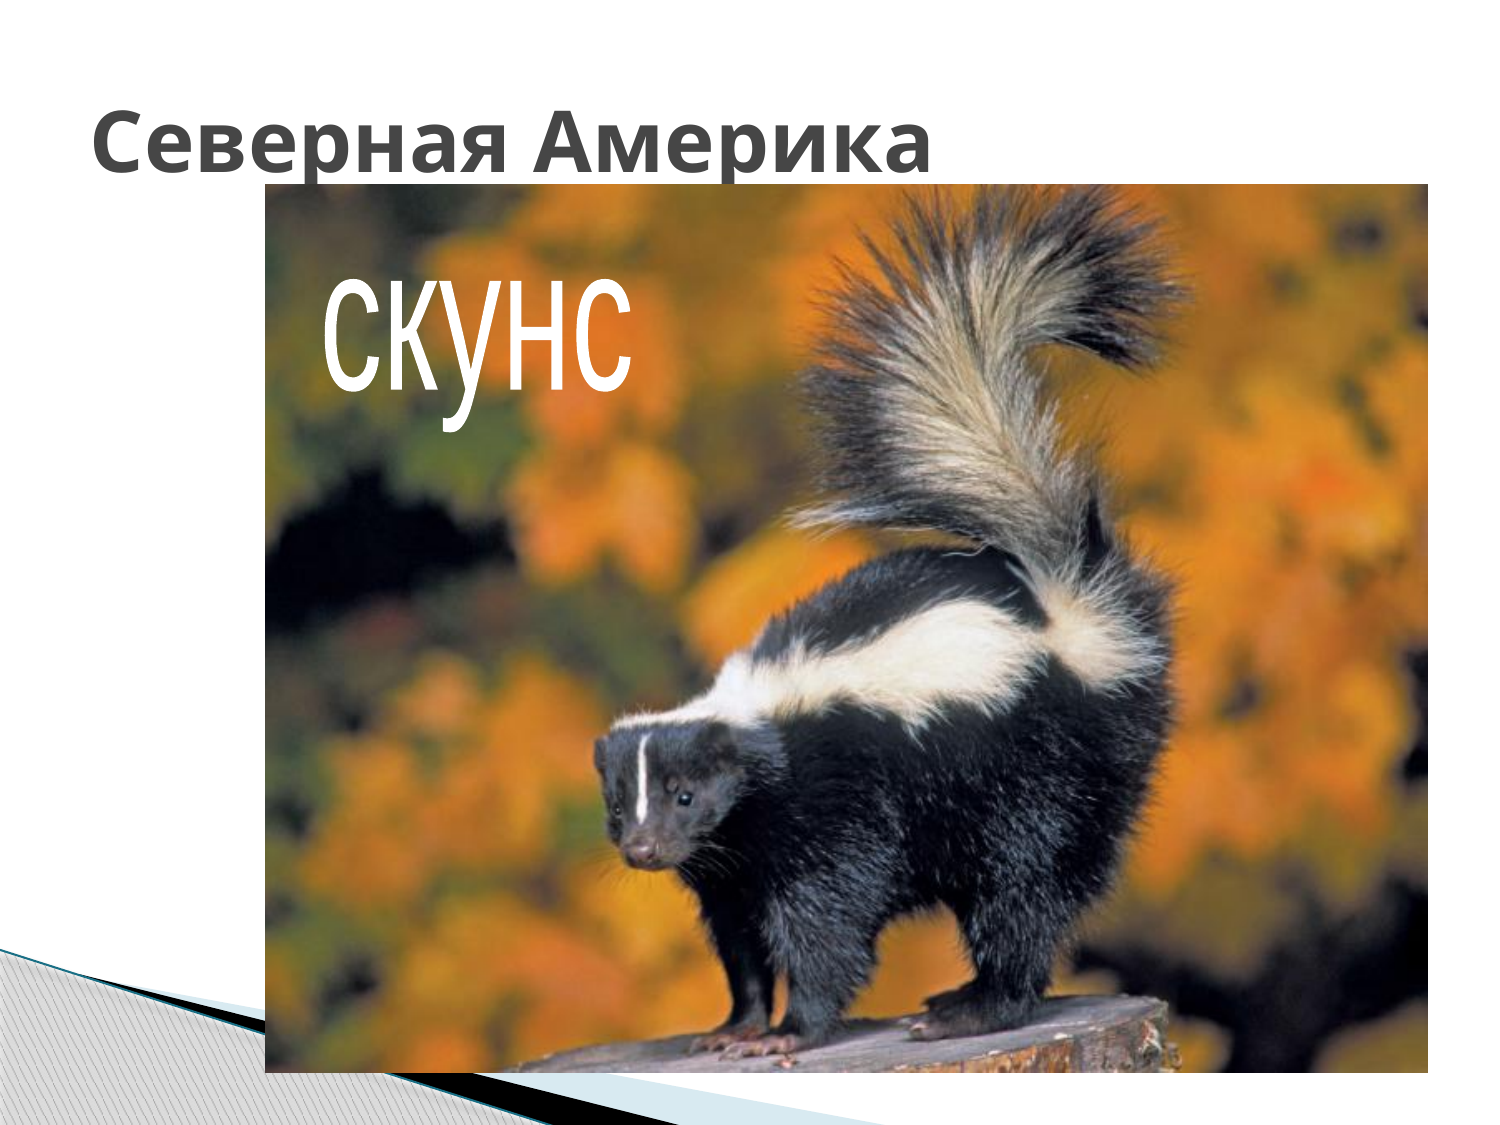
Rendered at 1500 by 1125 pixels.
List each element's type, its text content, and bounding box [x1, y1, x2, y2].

picture [265, 184, 1428, 1073]
title Северная Америка [75, 45, 1425, 233]
